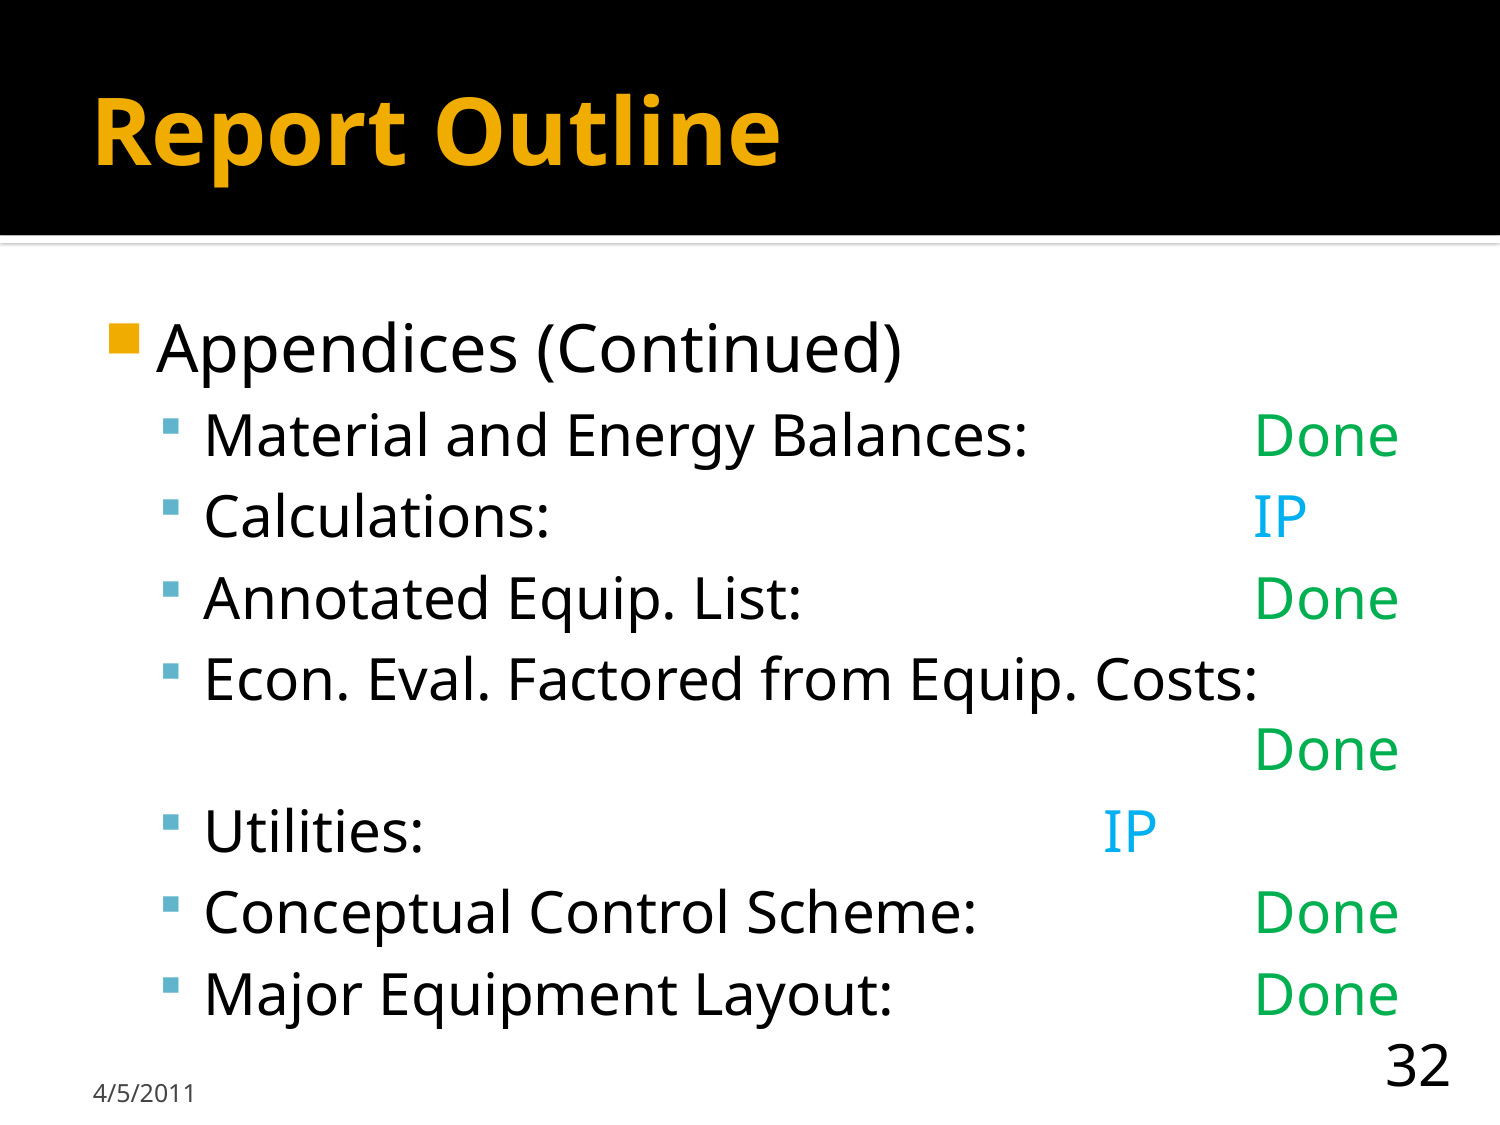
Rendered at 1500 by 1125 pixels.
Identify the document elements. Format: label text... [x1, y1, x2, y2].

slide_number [75, 1062, 425, 1108]
title Report Outline [75, 25, 1425, 231]
slide_number 32 [1345, 1062, 1467, 1108]
list Appendices (Continued) Material and Energy Balances: Done Calculations: IP Annotated Equip. List: Done Econ. Eval. Factored from Equip. Costs: Done Utilities: IP Conceptual Control Scheme: Done Major Equipment Layout: Done [75, 291, 1425, 1050]
